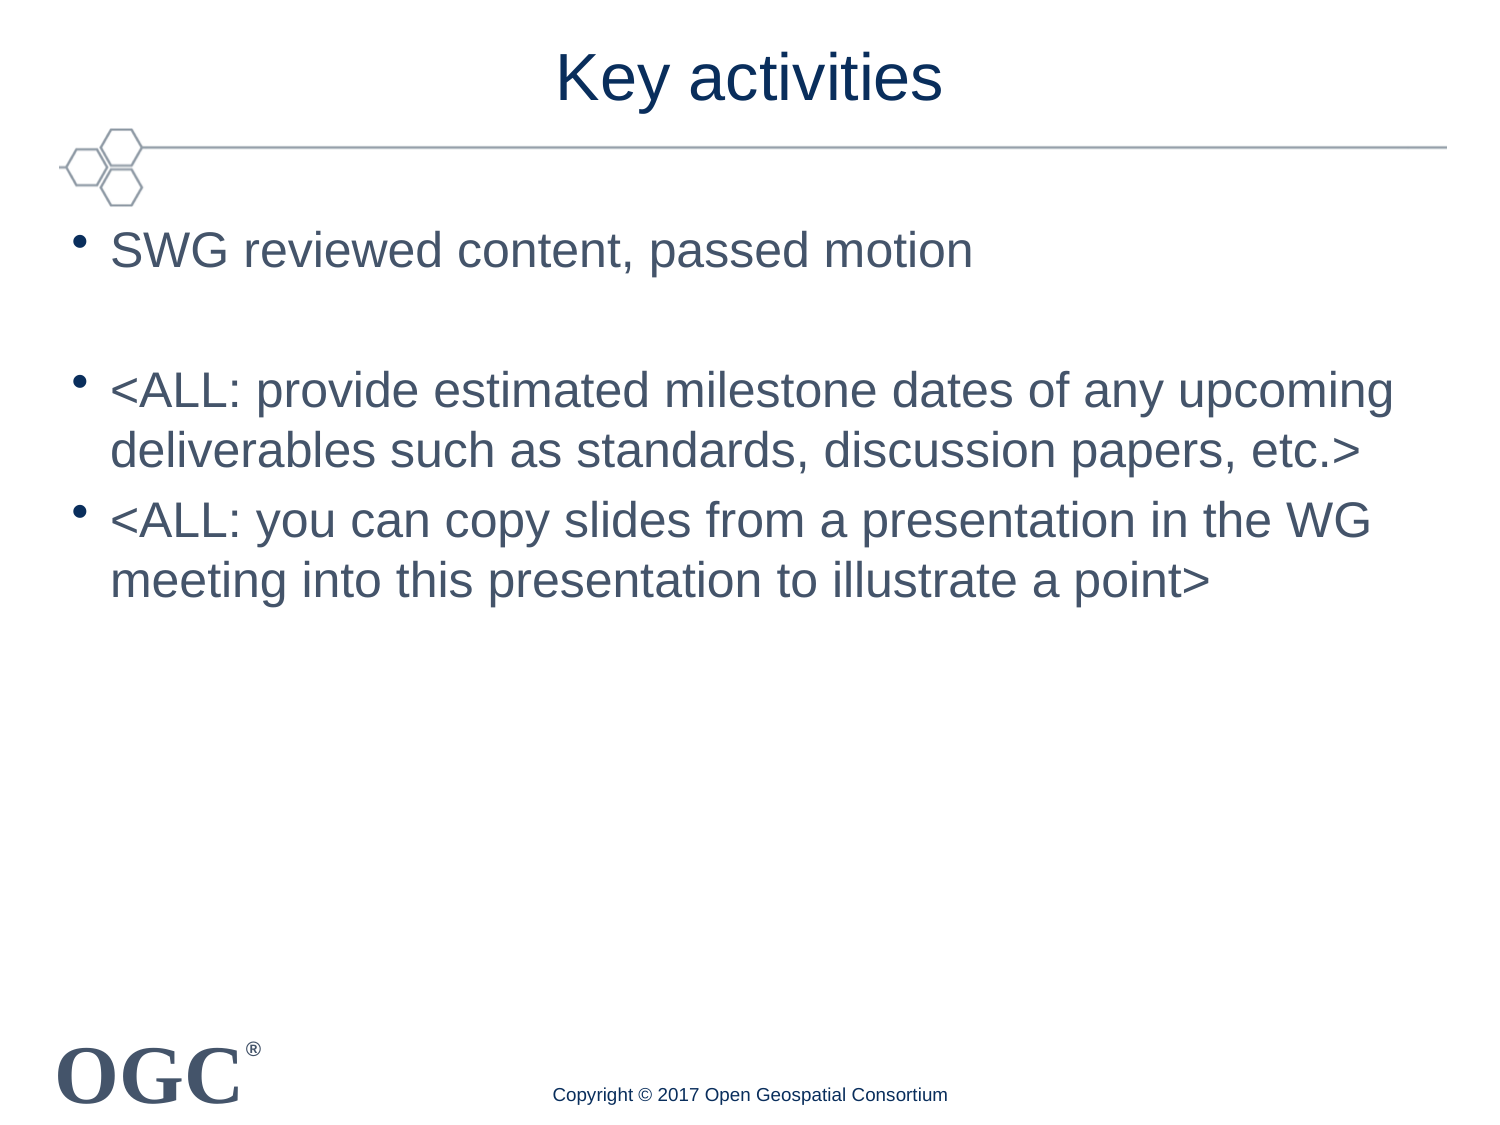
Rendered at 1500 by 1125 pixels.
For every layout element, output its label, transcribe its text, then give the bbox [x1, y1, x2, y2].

picture [59, 136, 1447, 208]
footer Copyright © 2017 Open Geospatial Consortium [487, 1074, 1013, 1113]
list SWG reviewed content, passed motion <ALL: provide estimated milestone dates of any upcoming deliverables such as standards, discussion papers, etc.> <ALL: you can copy slides from a presentation in the WG meeting into this presentation to illustrate a point> [56, 209, 1445, 1013]
title Key activities [37, 22, 1463, 136]
